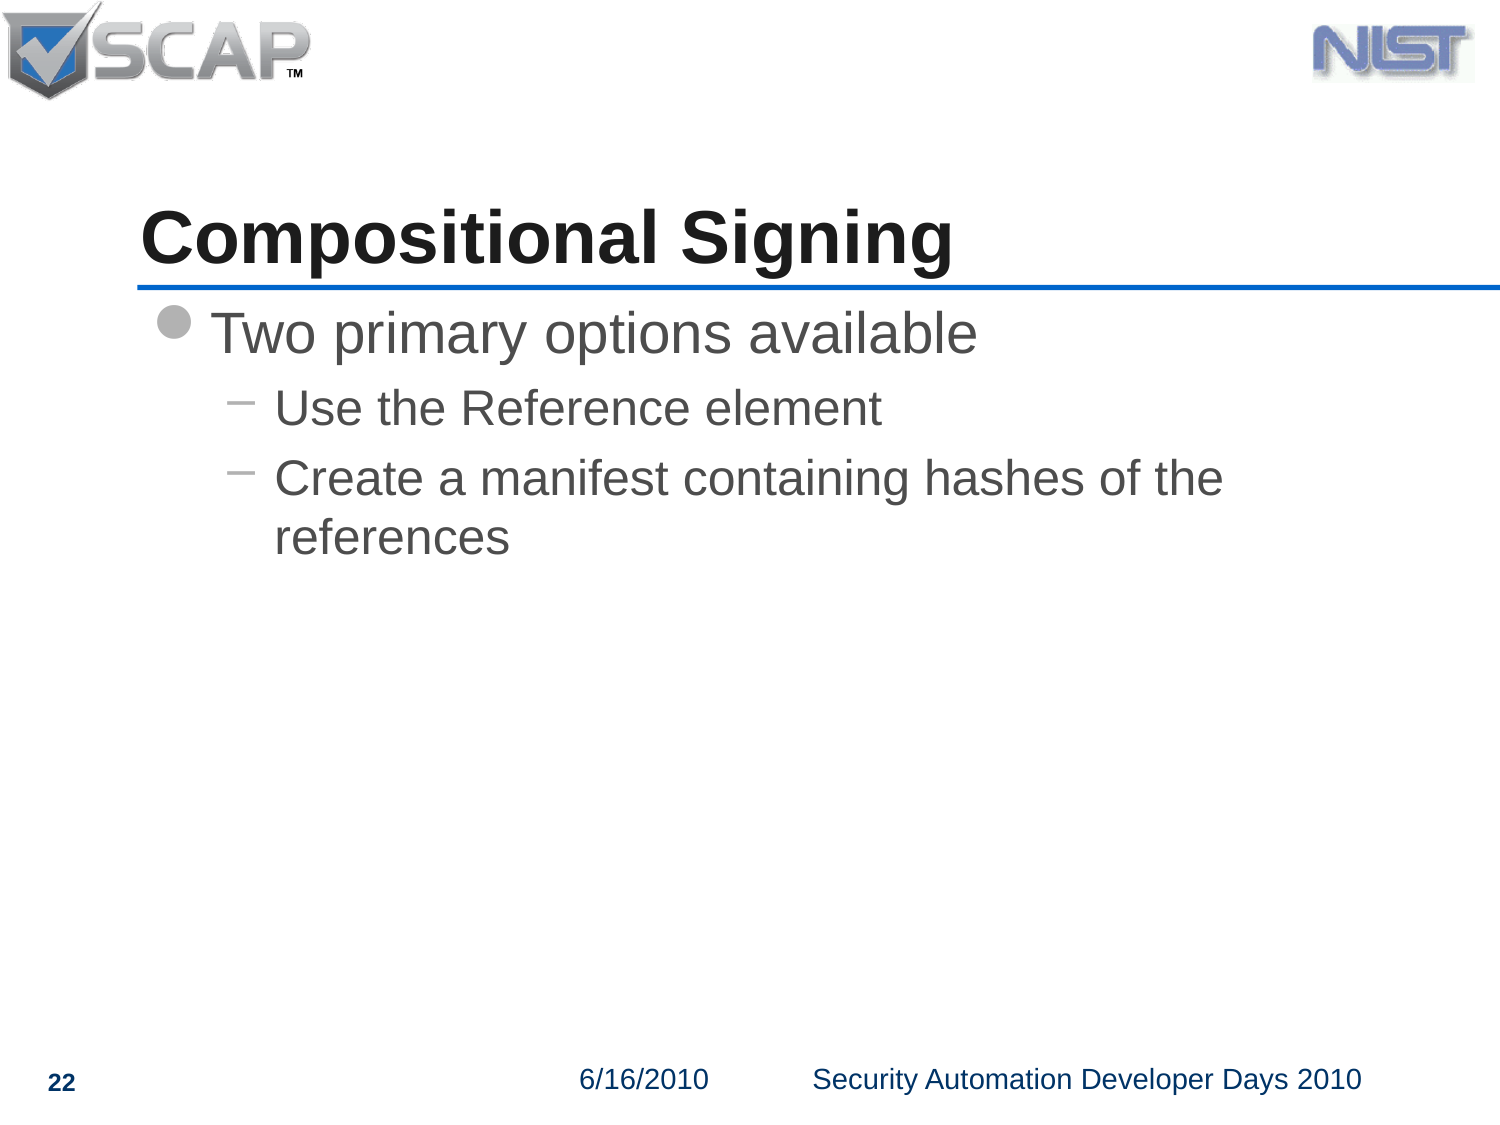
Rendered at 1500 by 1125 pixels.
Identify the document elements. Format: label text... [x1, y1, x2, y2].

picture [0, 0, 313, 103]
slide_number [374, 1024, 725, 1104]
picture [1312, 24, 1475, 83]
footer Security Automation Developer Days 2010 [749, 1024, 1426, 1104]
list Two primary options available Use the Reference element Create a manifest containing hashes of the references [137, 287, 1400, 1026]
slide_number 22 [13, 1023, 111, 1105]
title Compositional Signing [124, 99, 1426, 288]
